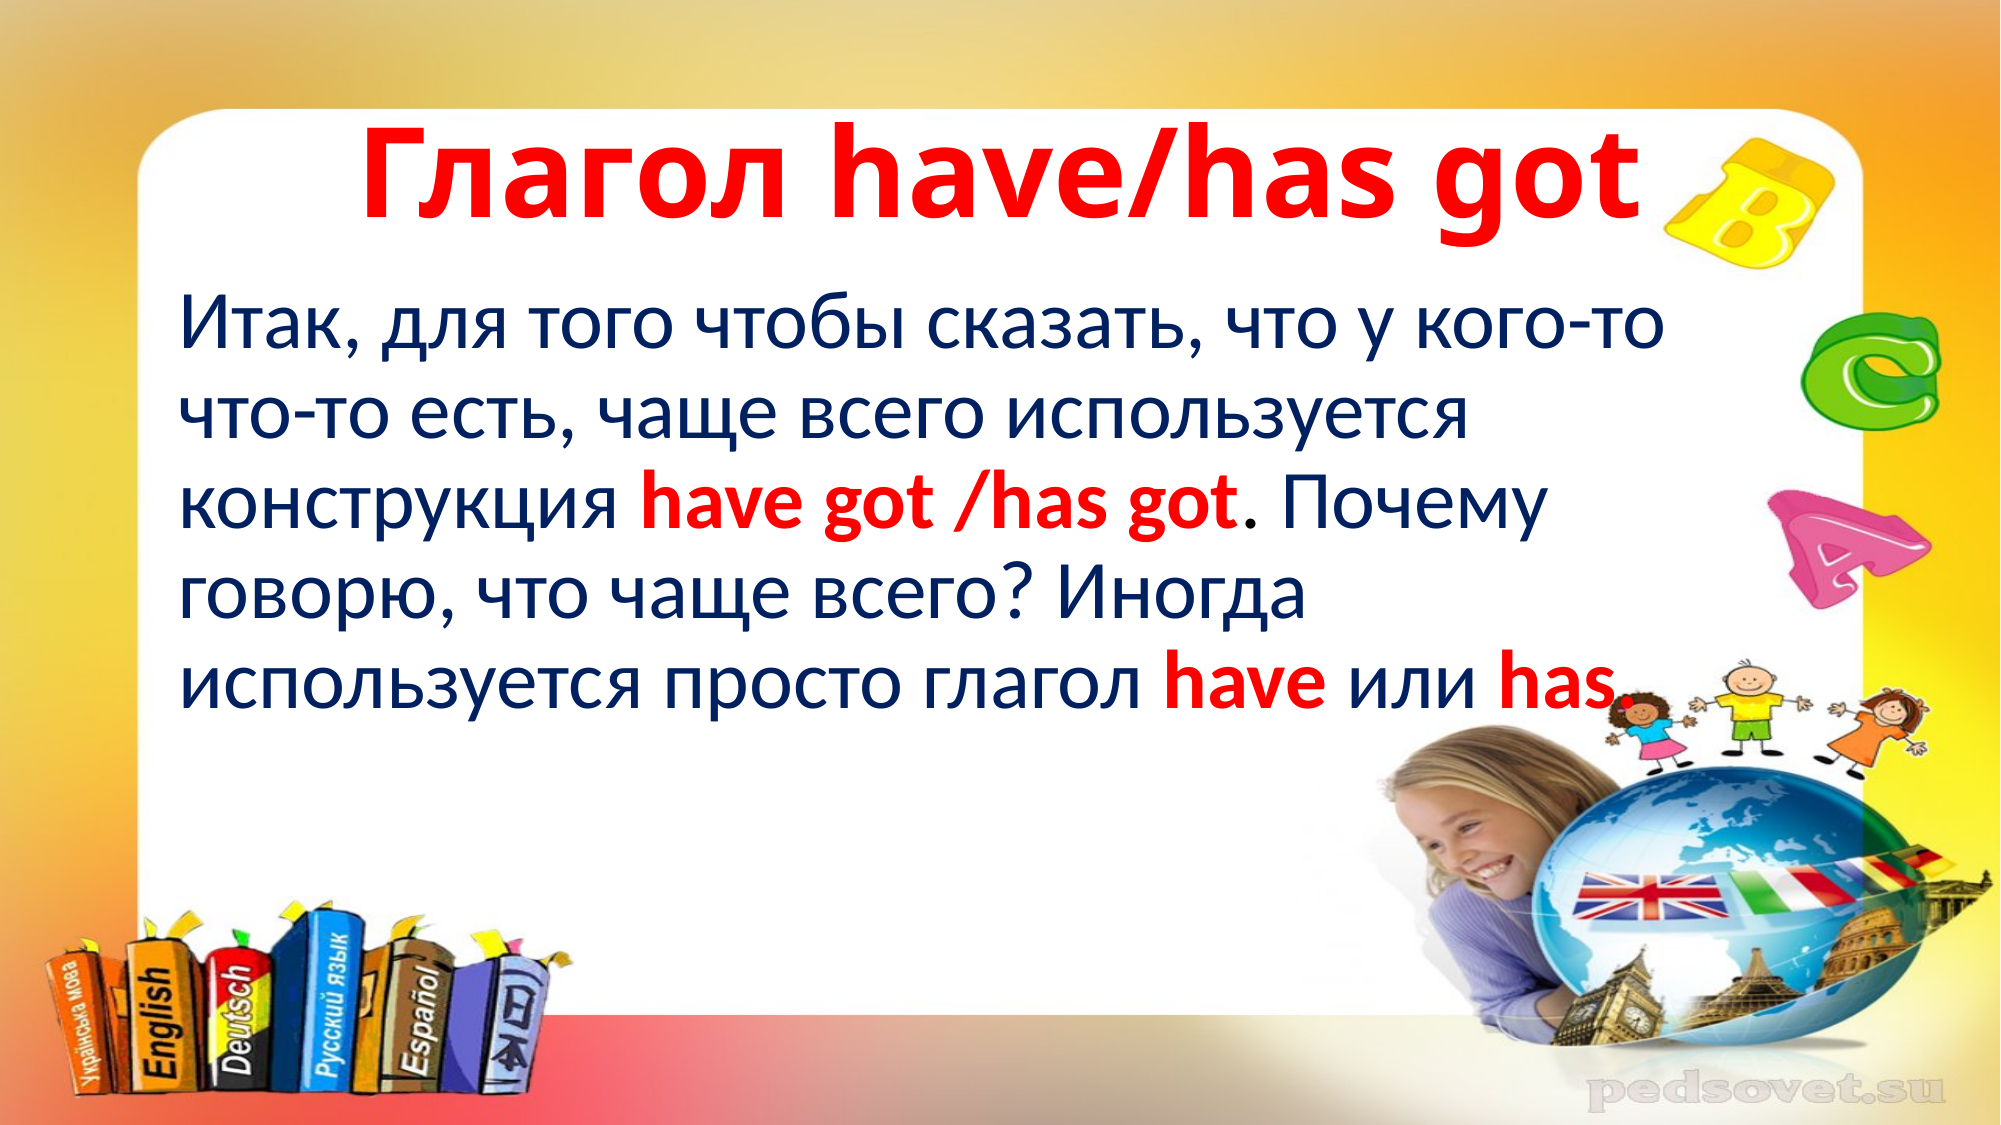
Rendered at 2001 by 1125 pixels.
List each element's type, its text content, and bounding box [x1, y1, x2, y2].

title Глагол have/has got [213, 62, 1787, 252]
list Итак, для того чтобы сказать, что у кого-то что-то есть, чаще всего используется конструкция have got /has got. Почему говорю, что чаще всего? Иногда используется просто глагол have или has. [163, 269, 1787, 774]
picture [0, 0, 2001, 1125]
